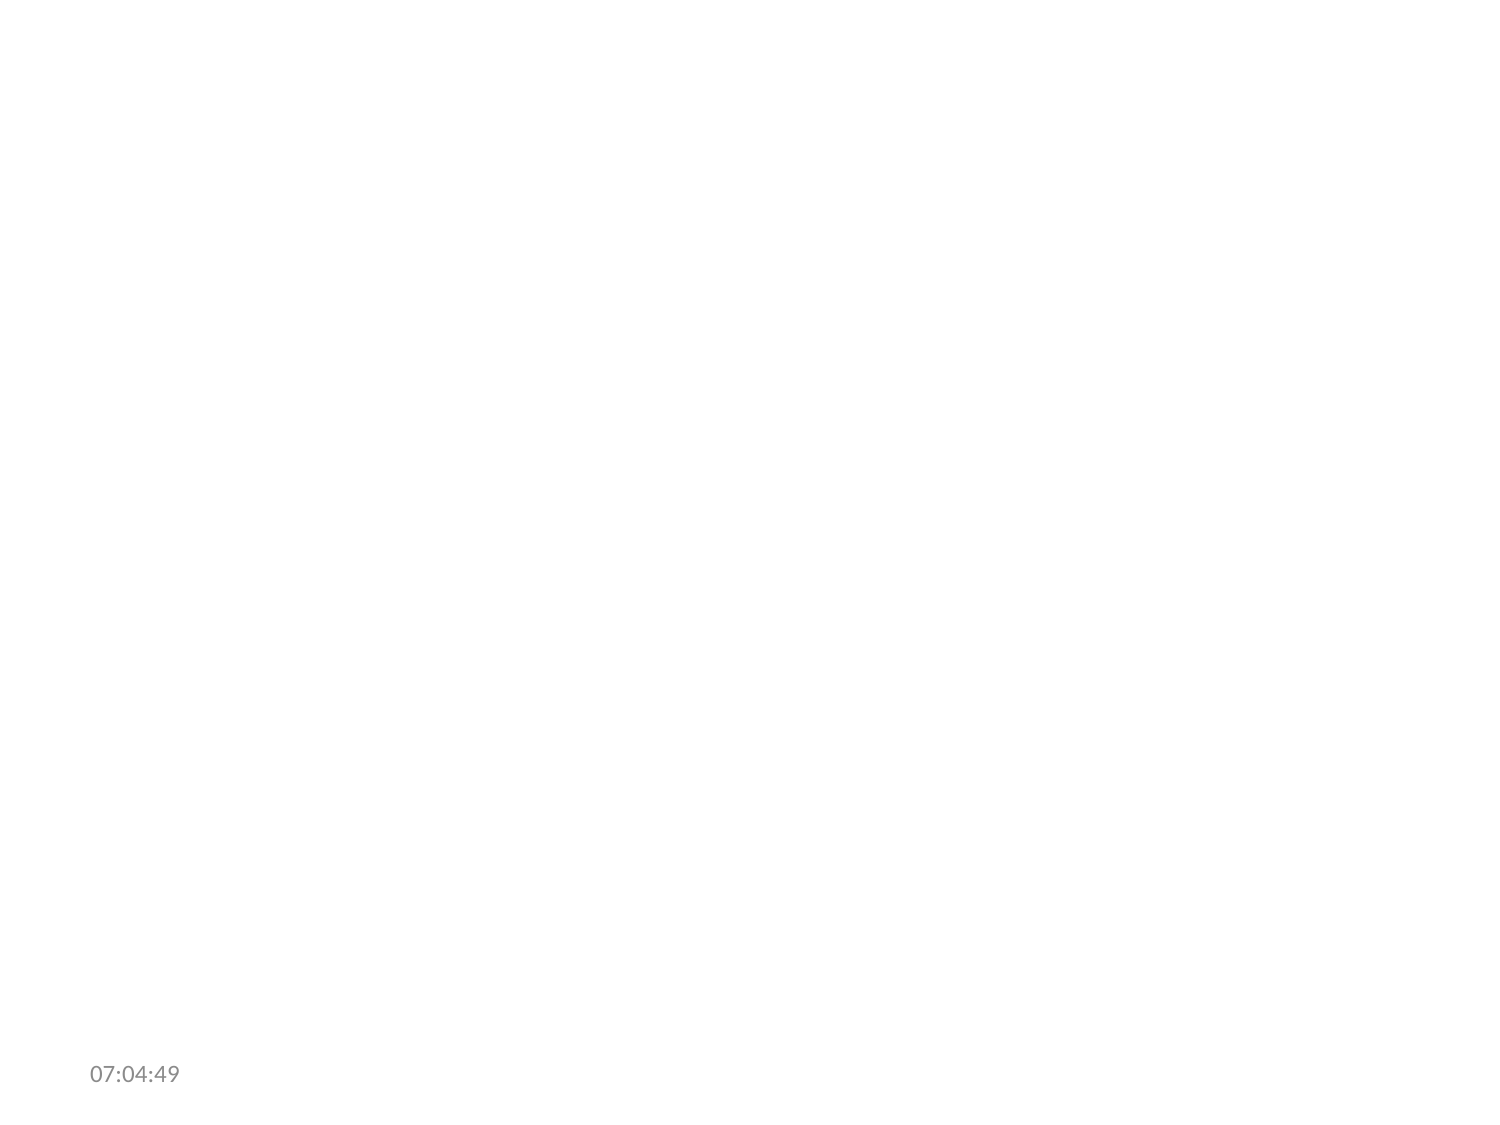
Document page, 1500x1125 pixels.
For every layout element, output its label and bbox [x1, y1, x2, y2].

slide_number [75, 1042, 425, 1103]
